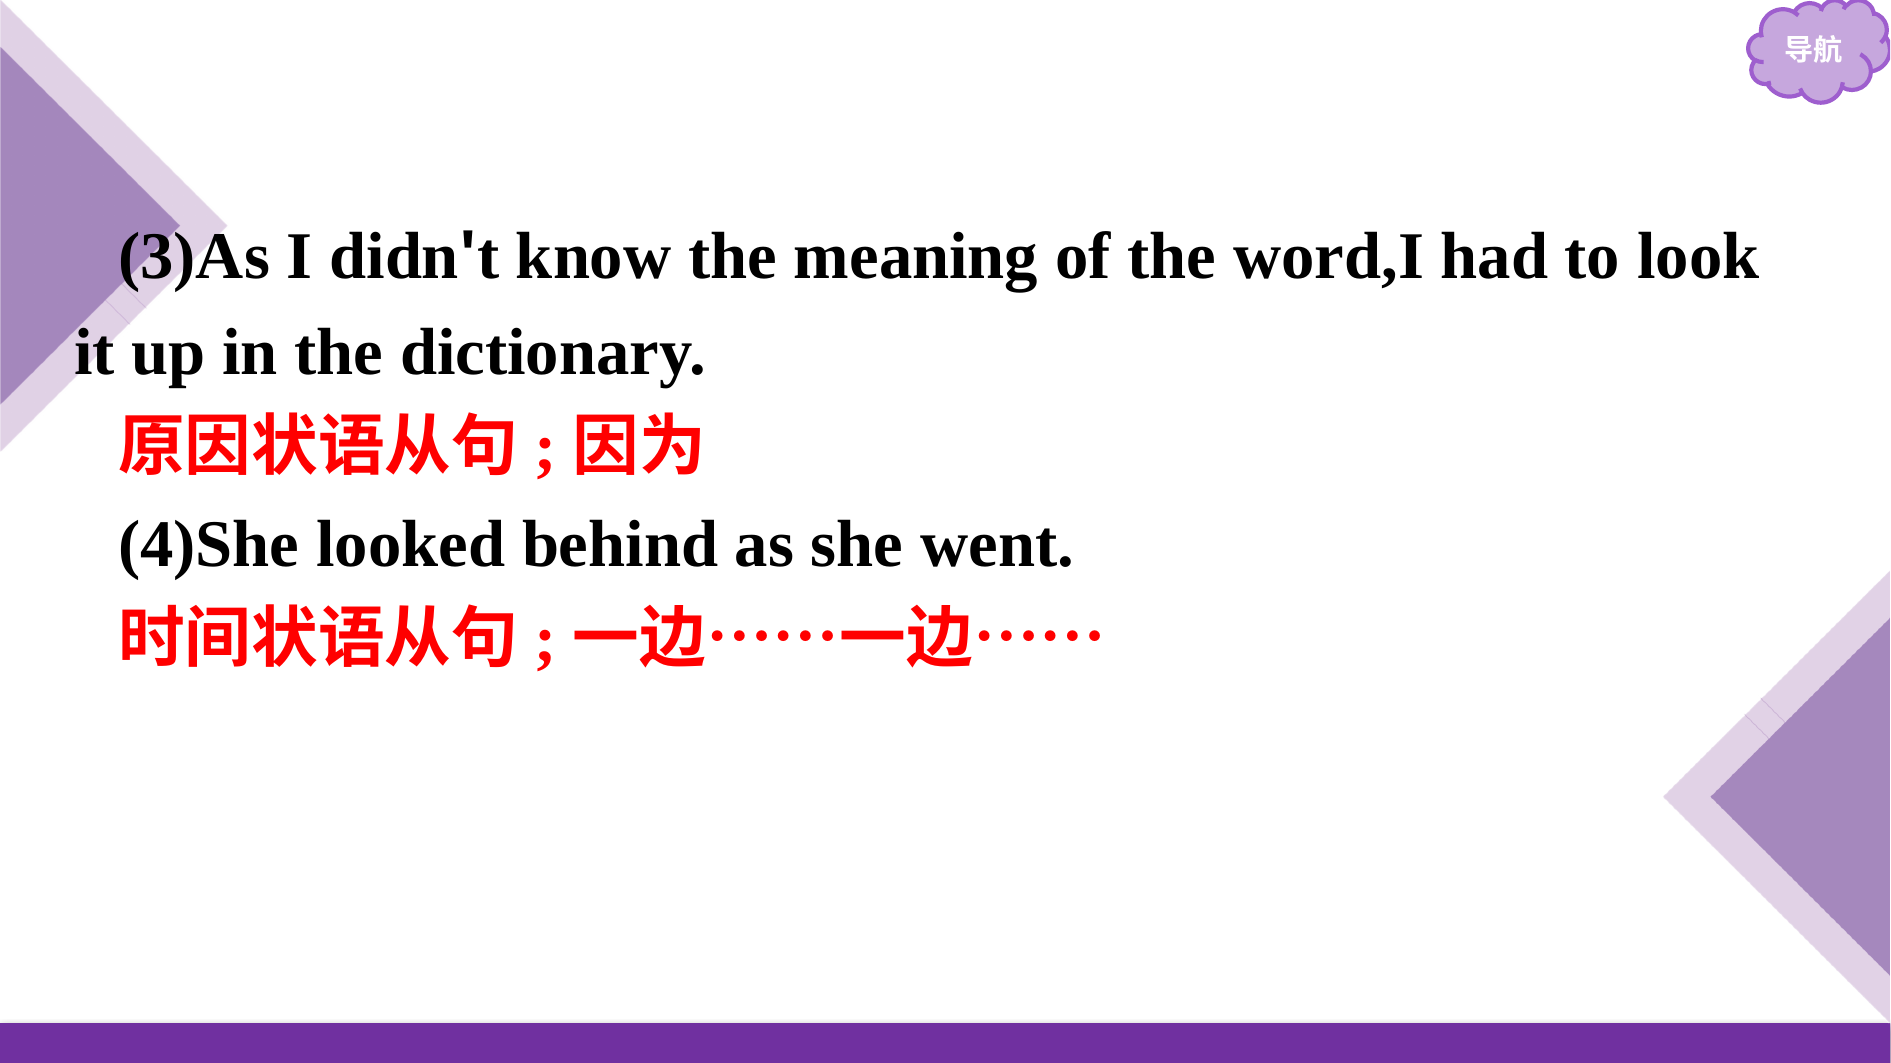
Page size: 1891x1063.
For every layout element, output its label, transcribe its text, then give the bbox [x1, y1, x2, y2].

picture [1660, 570, 1890, 1024]
picture [1, 0, 230, 451]
text_box 原因状语从句;因为 时间状语从句;一边……一边…… [59, 379, 1833, 683]
text_box (3)As I didn't know the meaning of the word,I had to look it up in the dictionary. (4)She looked behind as she went. [59, 188, 1833, 379]
